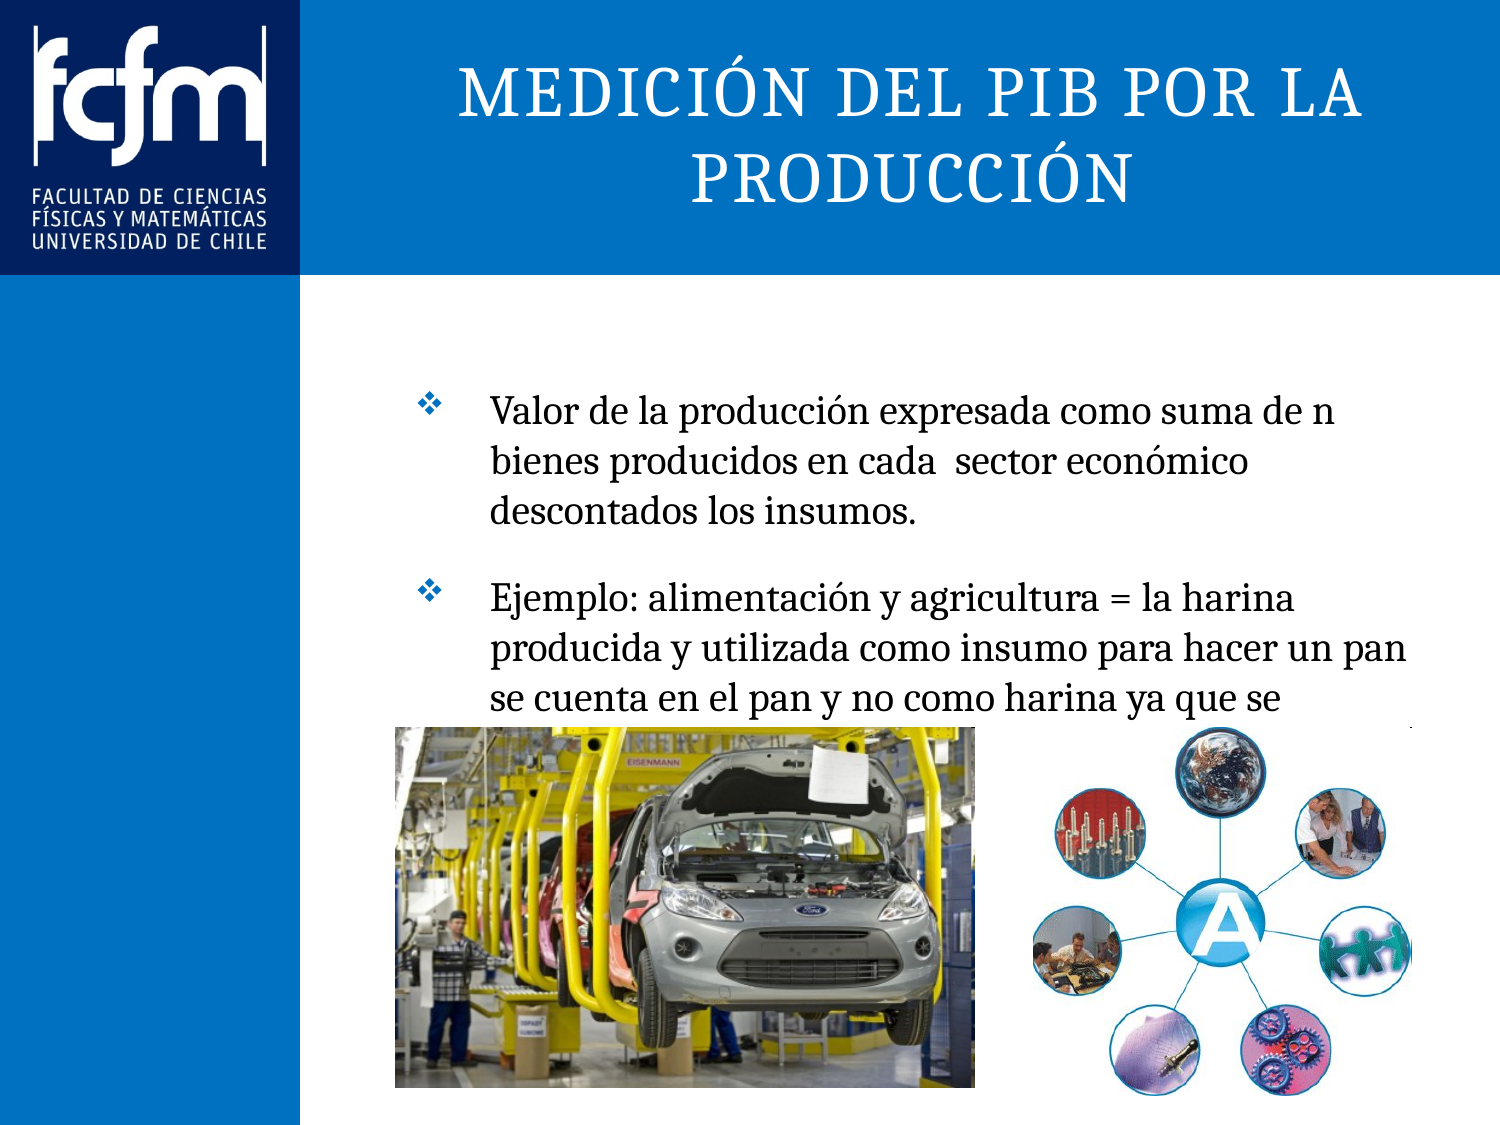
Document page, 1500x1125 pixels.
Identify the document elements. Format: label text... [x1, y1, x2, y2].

picture [395, 727, 975, 1088]
picture [29, 18, 272, 254]
title MEDICIÓN DEL PIB POR LA PRODUCCIÓN [399, 37, 1425, 225]
list Valor de la producción expresada como suma de n bienes producidos en cada sector económico descontados los insumos. Ejemplo: alimentación y agricultura = la harina producida y utilizada como insumo para hacer un pan se cuenta en el pan y no como harina ya que se convierte. [399, 374, 1426, 1083]
picture [1033, 727, 1412, 1096]
